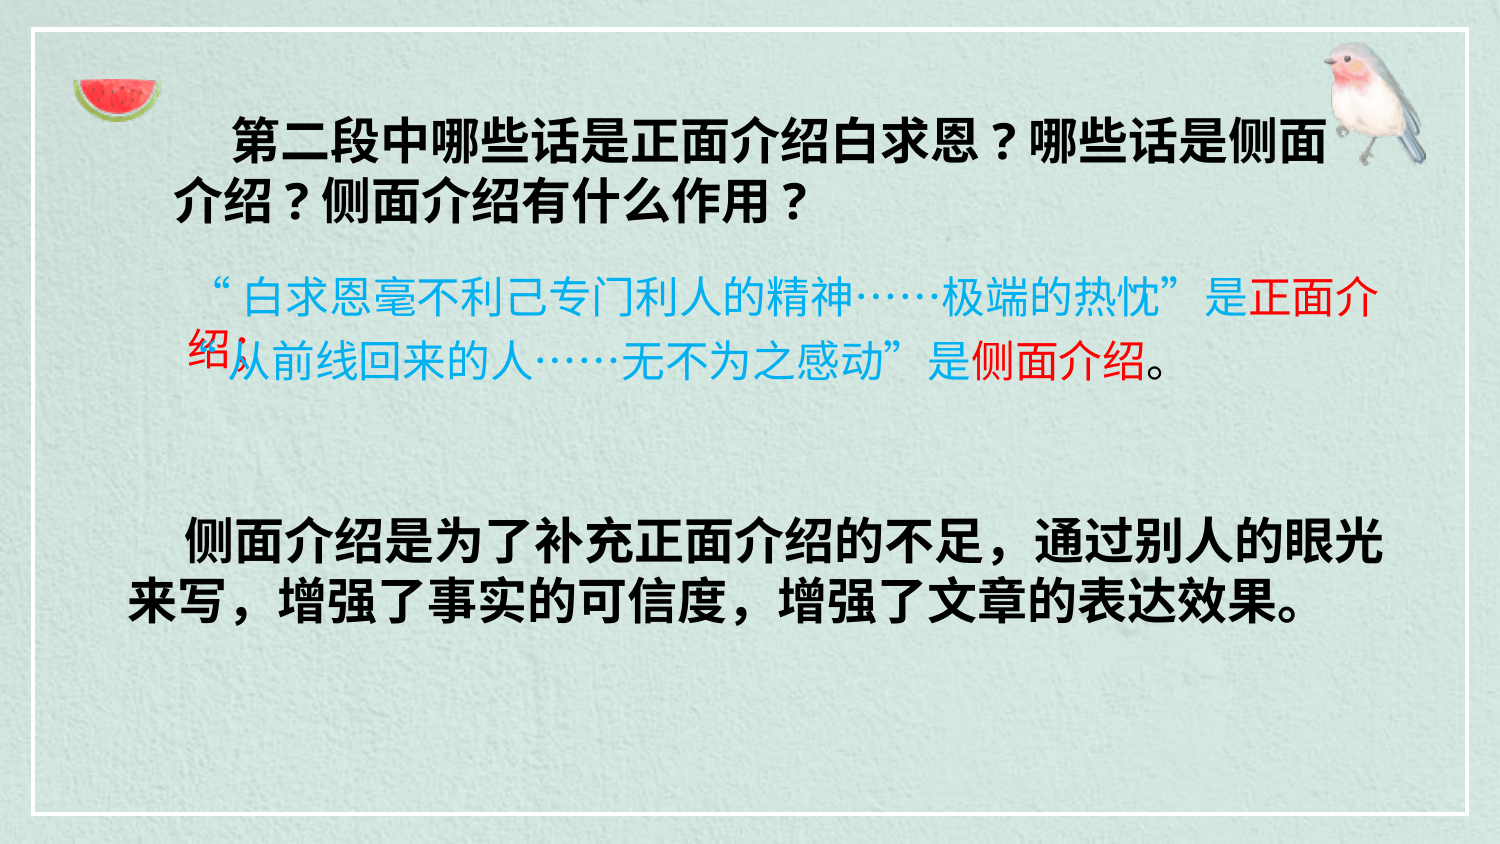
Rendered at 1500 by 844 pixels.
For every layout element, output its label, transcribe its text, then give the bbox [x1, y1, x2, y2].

text_box 侧面介绍是为了补充正面介绍的不足，通过别人的眼光来写，增强了事实的可信度，增强了文章的表达效果。 [115, 504, 1426, 636]
text_box “从前线回来的人……无不为之感动”是侧面介绍。 [162, 328, 1447, 392]
text_box [32, 28, 1468, 815]
text_box “白求恩毫不利己专门利人的精神……极端的热忱”是正面介绍； [176, 263, 1401, 328]
picture [0, 0, 1500, 844]
text_box 第二段中哪些话是正面介绍白求恩?哪些话是侧面介绍?侧面介绍有什么作用? [162, 103, 1359, 235]
